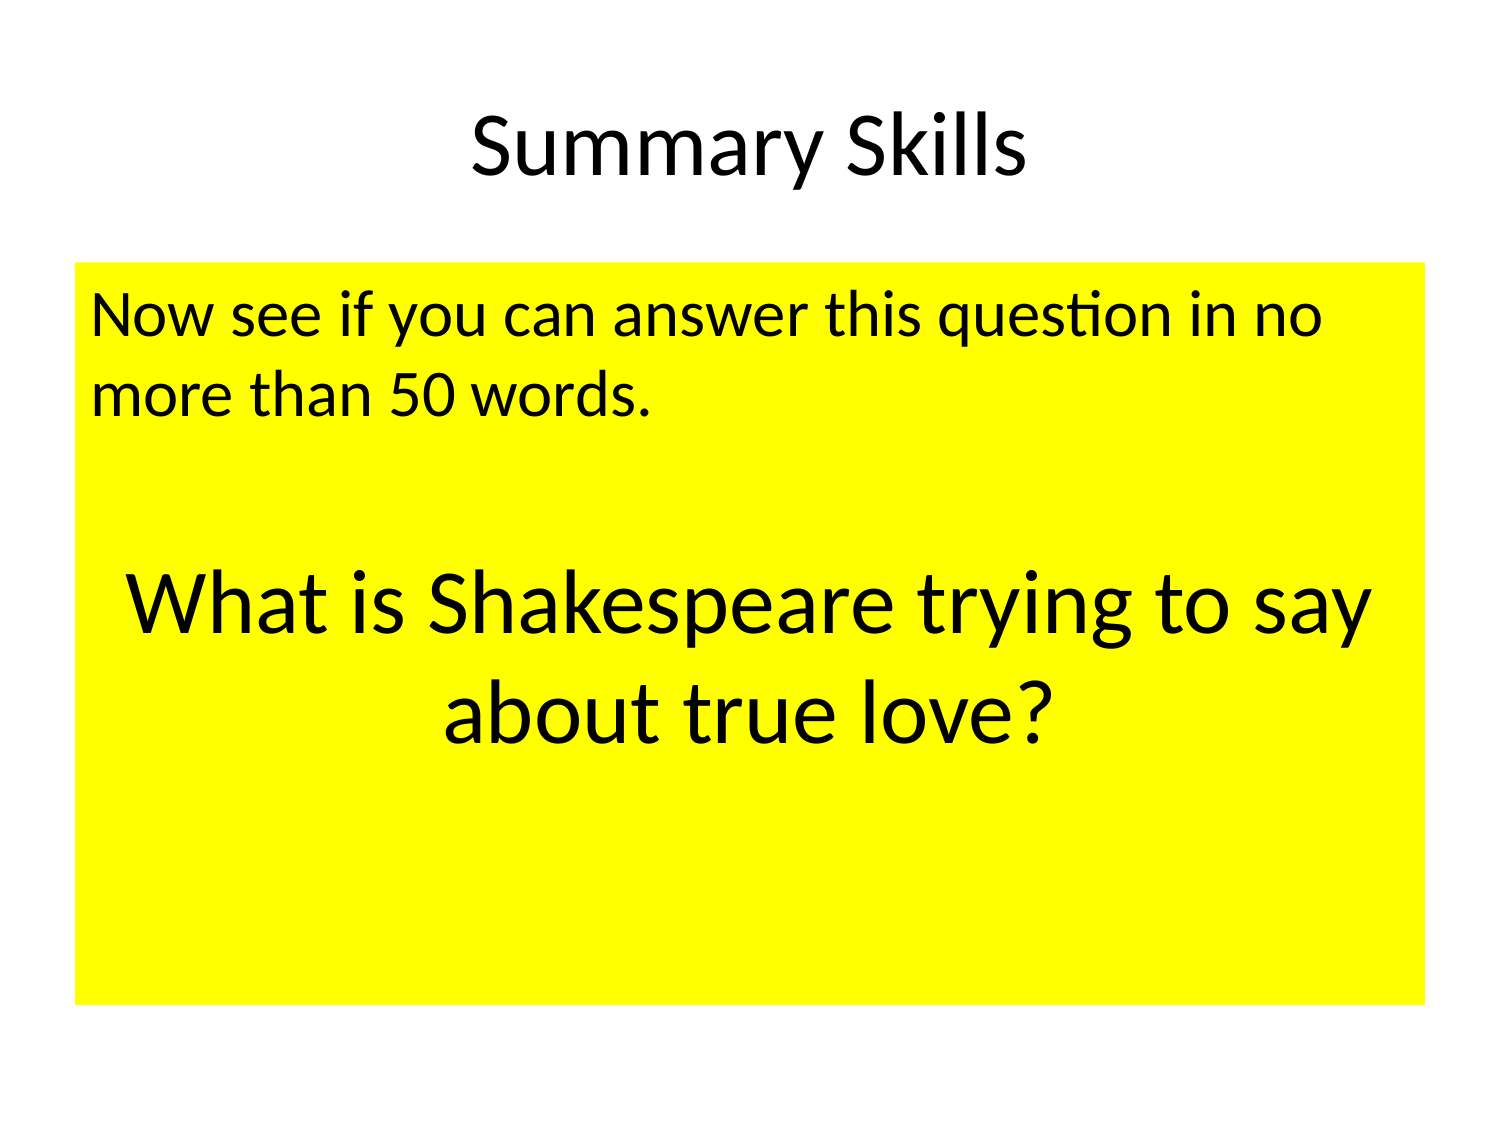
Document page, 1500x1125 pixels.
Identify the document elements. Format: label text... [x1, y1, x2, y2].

list Now see if you can answer this question in no more than 50 words. What is Shakespeare trying to say about true love? [75, 262, 1425, 1005]
title Summary Skills [75, 45, 1425, 233]
